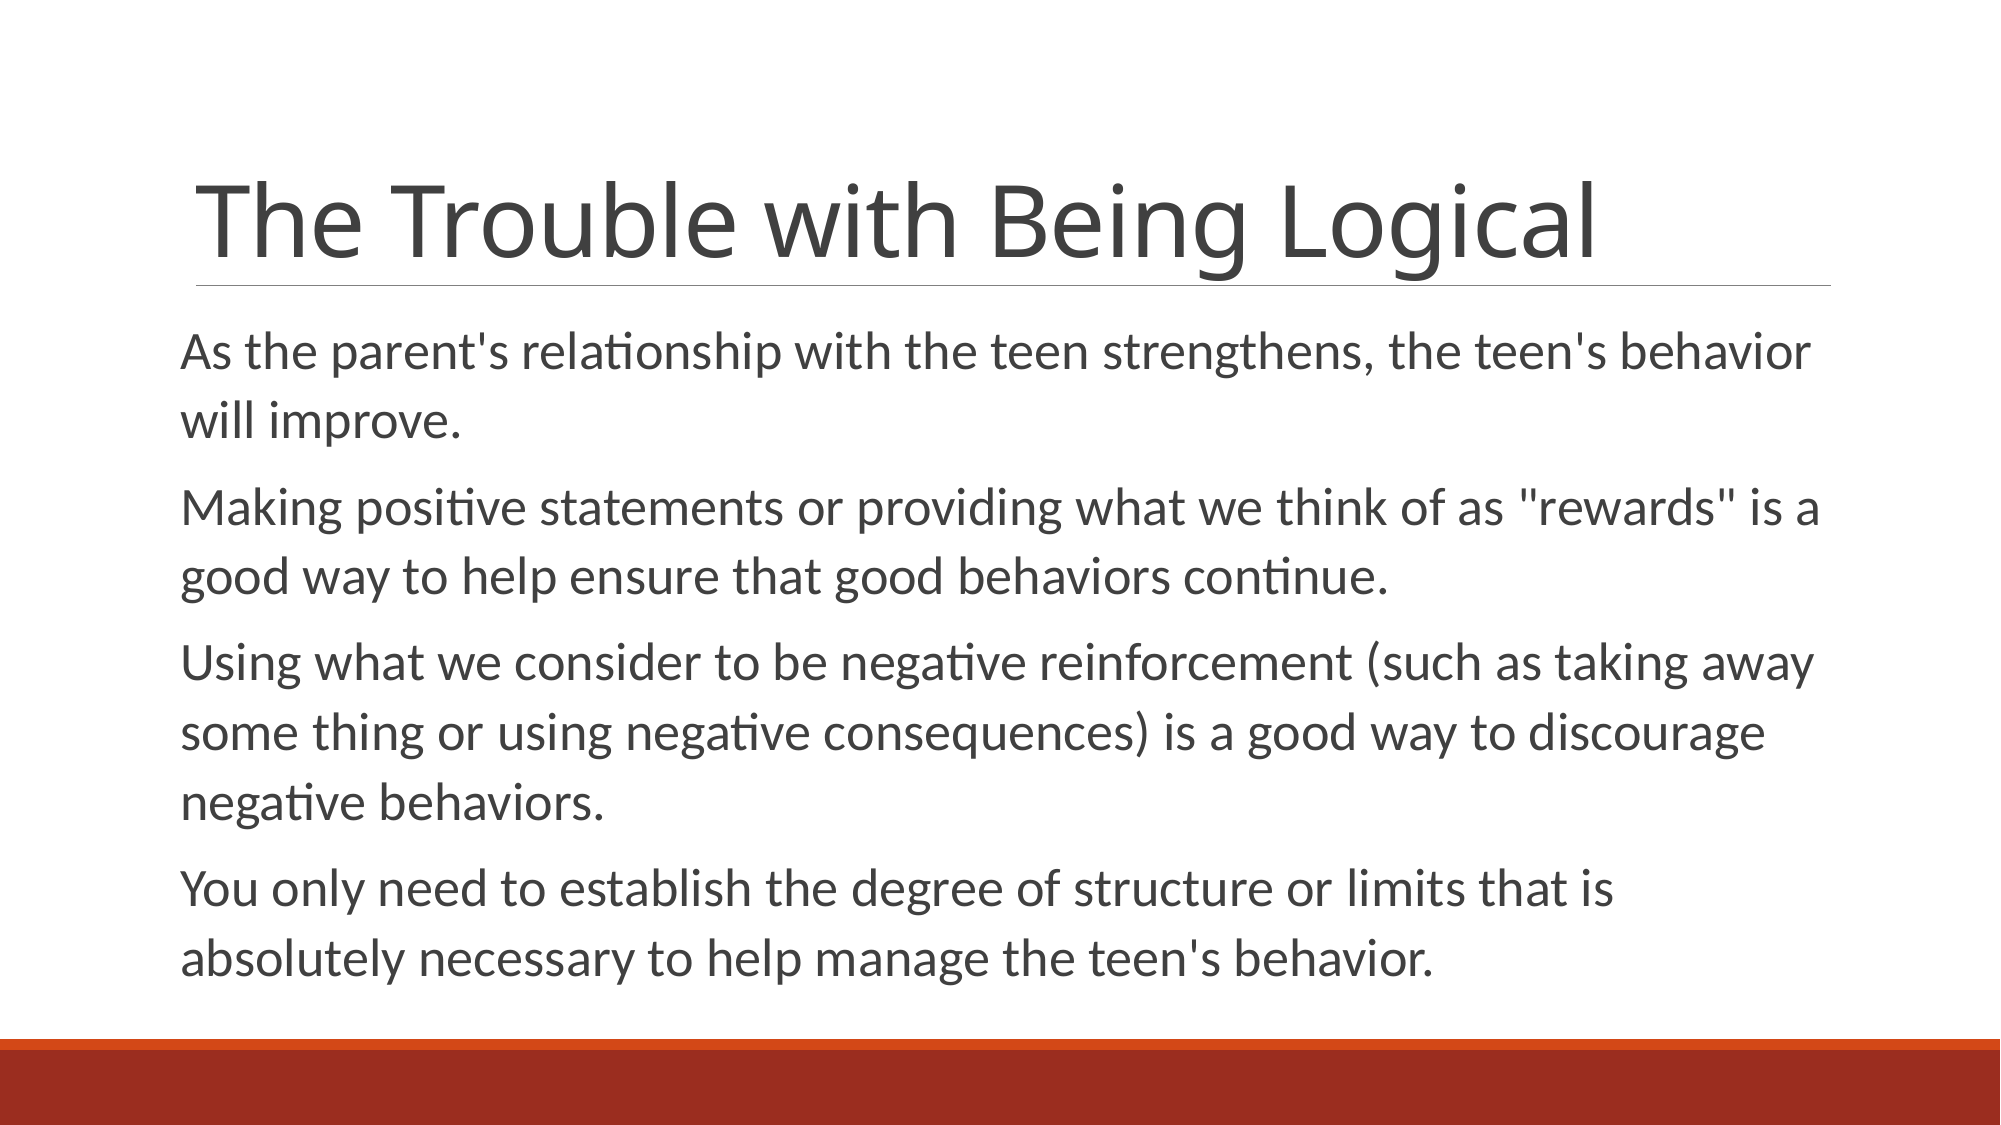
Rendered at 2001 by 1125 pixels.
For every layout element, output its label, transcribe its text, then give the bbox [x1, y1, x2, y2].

title The Trouble with Being Logical [180, 47, 1830, 285]
list As the parent's relationship with the teen strengthens, the teen's behavior will improve. Making positive statements or providing what we think of as "rewards" is a good way to help ensure that good behaviors continue. Using what we consider to be negative reinforcement (such as taking away some­ thing or using negative consequences) is a good way to discourage negative behaviors. You only need to establish the degree of structure or limits that is absolutely necessary to help manage the teen's behavior. [180, 302, 1830, 1026]
